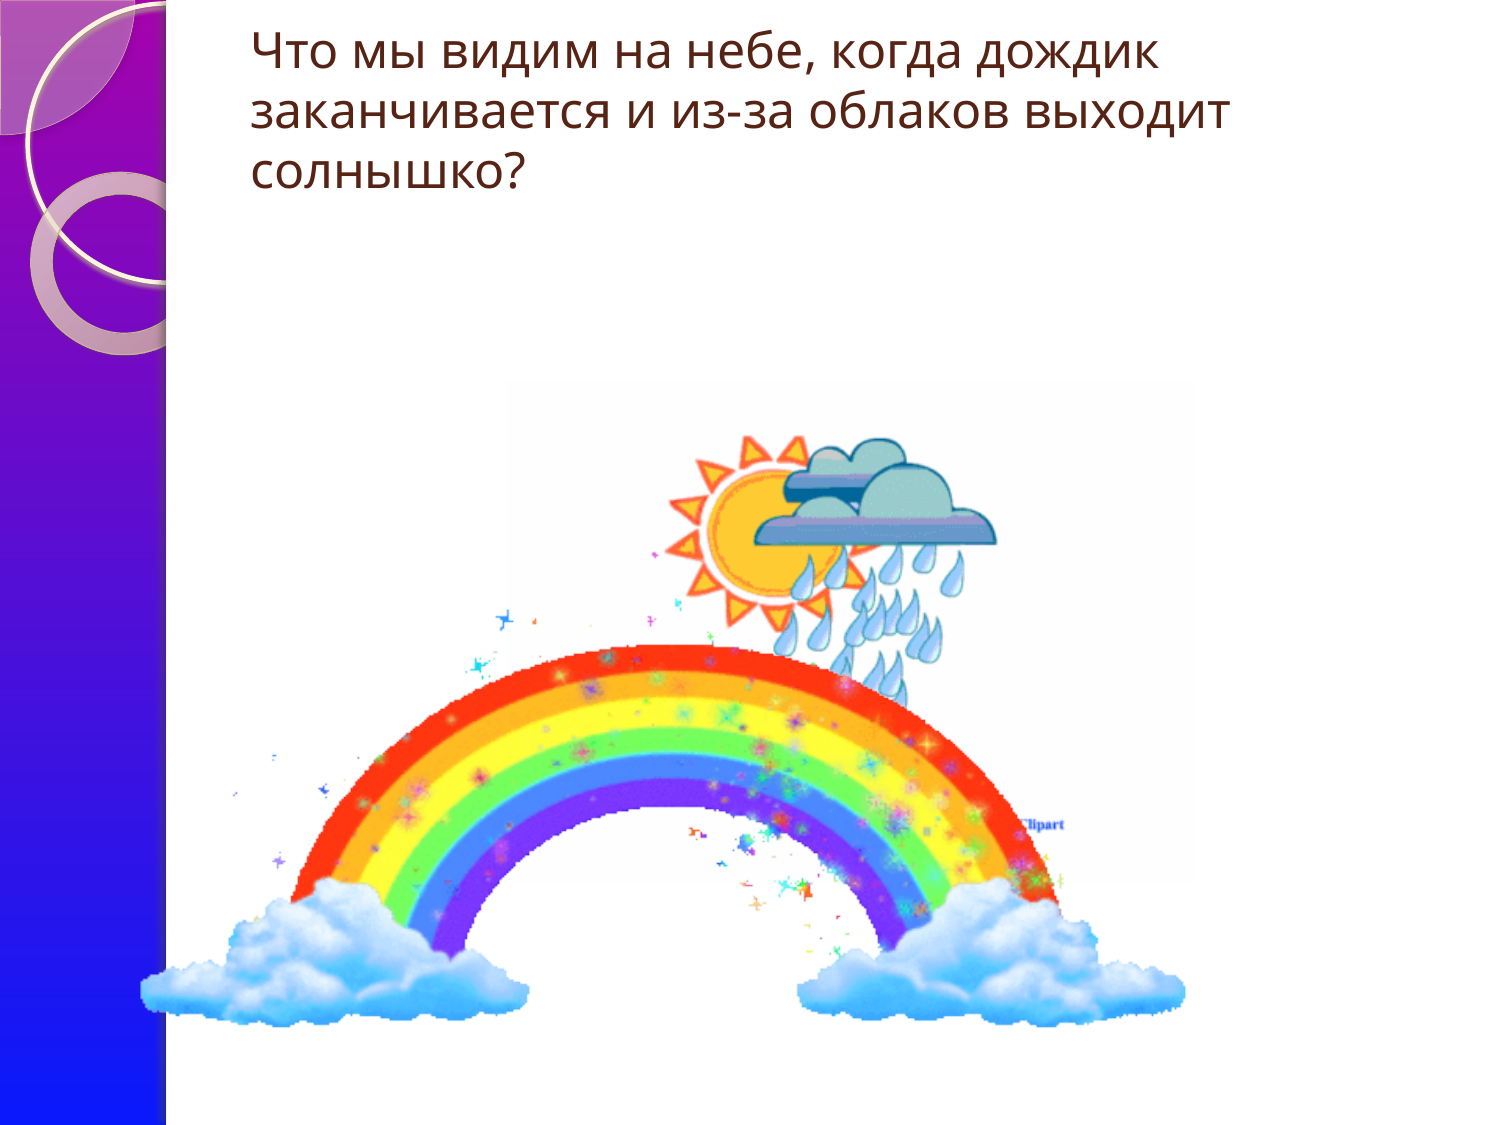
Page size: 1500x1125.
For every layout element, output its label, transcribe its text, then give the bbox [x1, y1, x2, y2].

picture [123, 545, 1198, 1125]
title Что мы видим на небе, когда дождик заканчивается и из-за облаков выходит солнышко? [235, 45, 1466, 233]
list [506, 380, 1195, 543]
